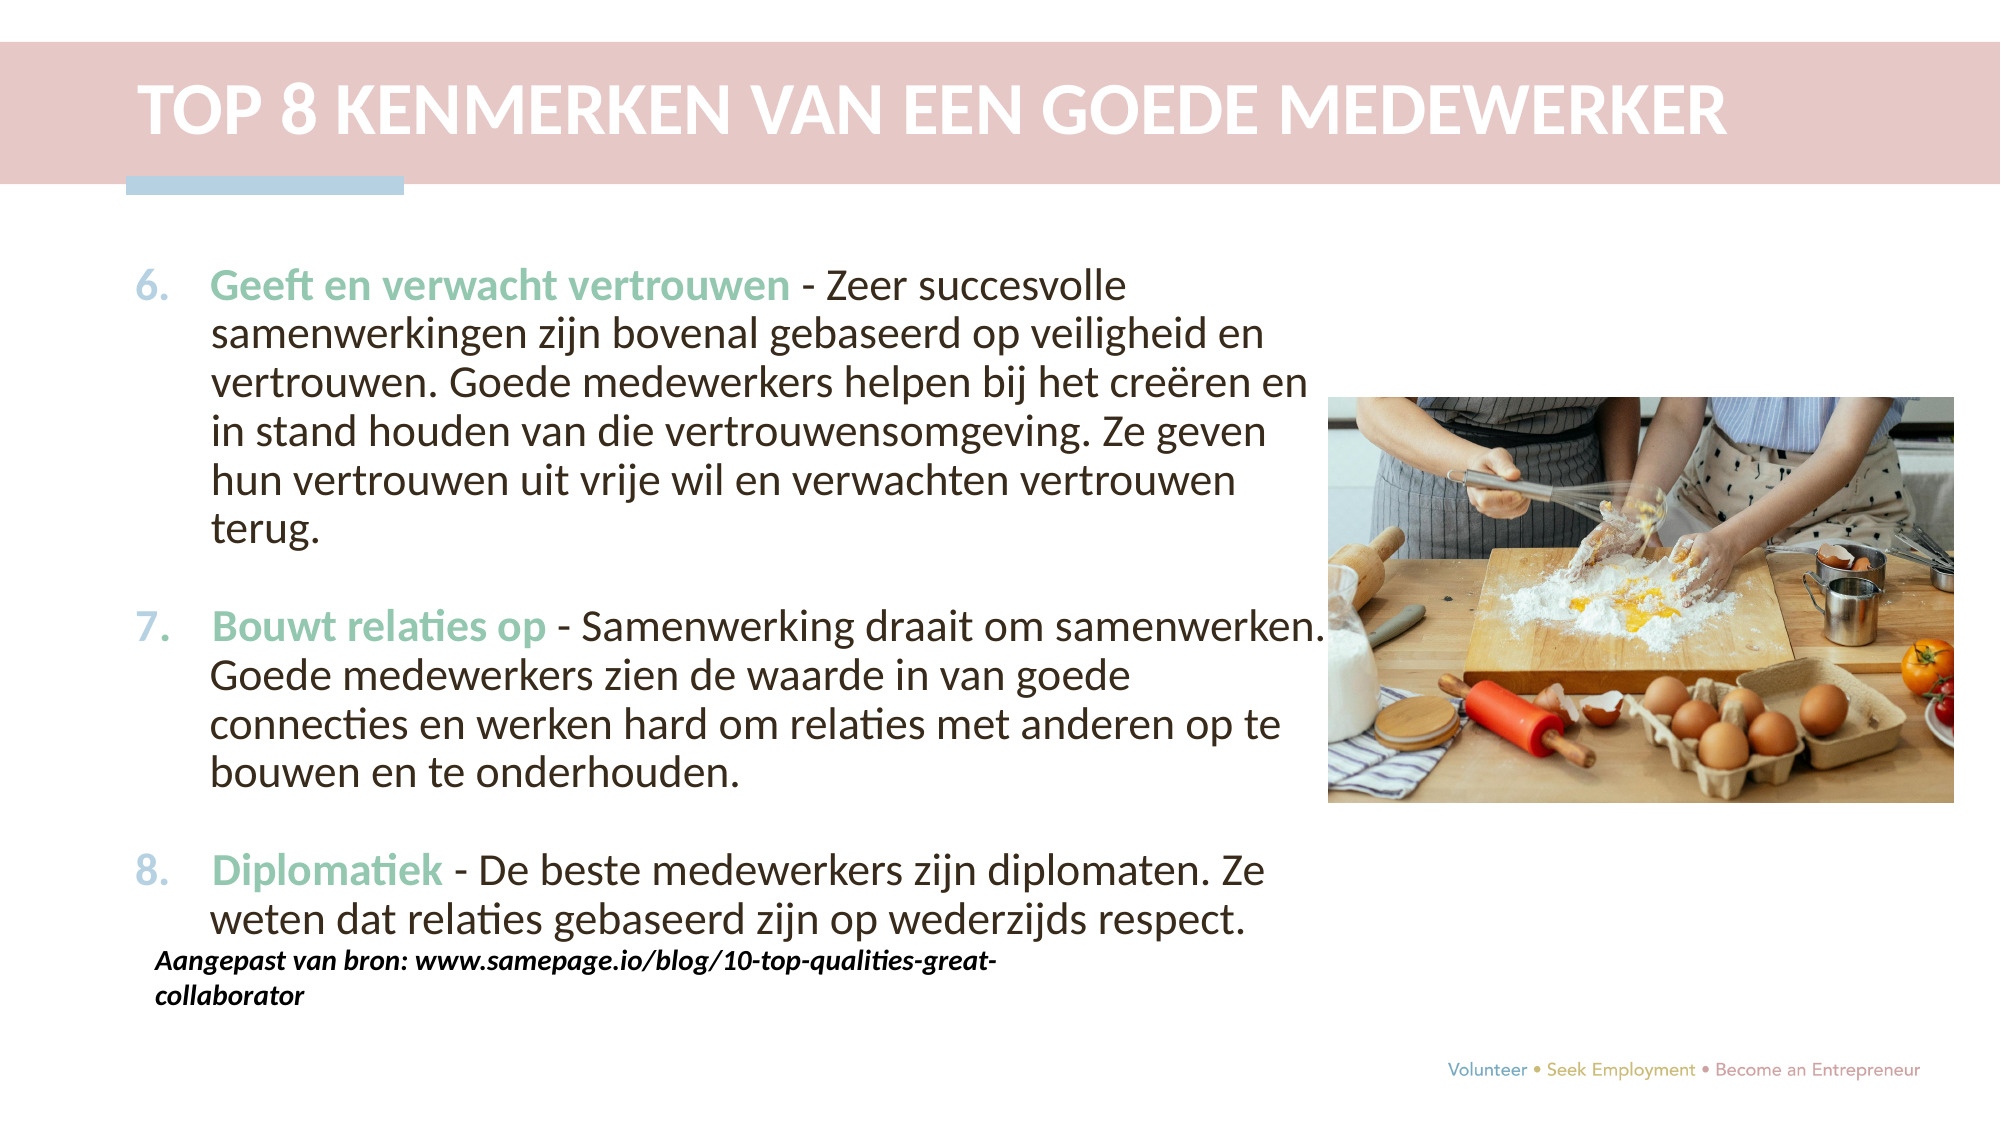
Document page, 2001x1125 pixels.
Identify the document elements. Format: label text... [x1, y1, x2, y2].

picture [1328, 397, 1954, 804]
list TOP 8 KENMERKEN VAN EEN GOEDE MEDEWERKER [123, 51, 1913, 170]
list Geeft en verwacht vertrouwen - Zeer succesvolle samenwerkingen zijn bovenal gebaseerd op veiligheid en vertrouwen. Goede medewerkers helpen bij het creëren en in stand houden van die vertrouwensomgeving. Ze geven hun vertrouwen uit vrije wil en verwachten vertrouwen terug. 7. Bouwt relaties op - Samenwerking draait om samenwerken. Goede medewerkers zien de waarde in van goede connecties en werken hard om relaties met anderen op te bouwen en te onderhouden. 8. Diplomatiek - De beste medewerkers zijn diplomaten. Ze weten dat relaties gebaseerd zijn op wederzijds respect. [121, 253, 1353, 1020]
text_box Aangepast van bron: www.samepage.io/blog/10-top-qualities-great-collaborator [140, 933, 1081, 1019]
picture [1418, 1046, 1971, 1103]
